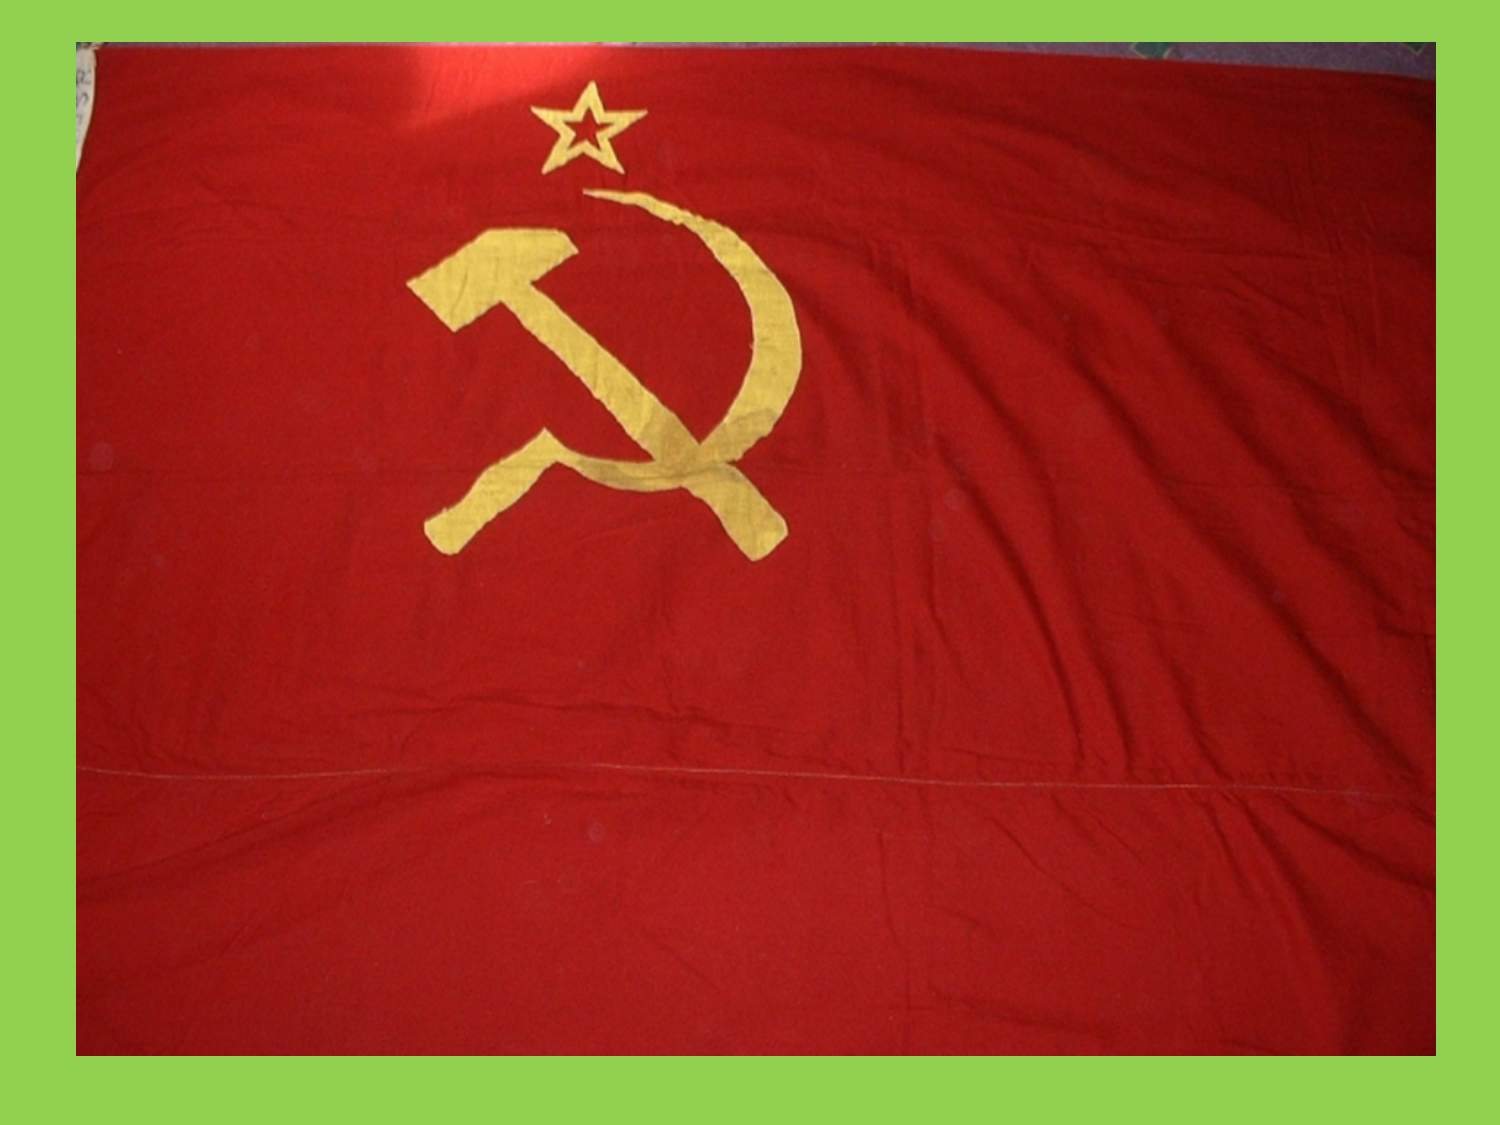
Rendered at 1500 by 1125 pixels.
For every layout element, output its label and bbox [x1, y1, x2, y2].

list [76, 42, 1436, 1057]
